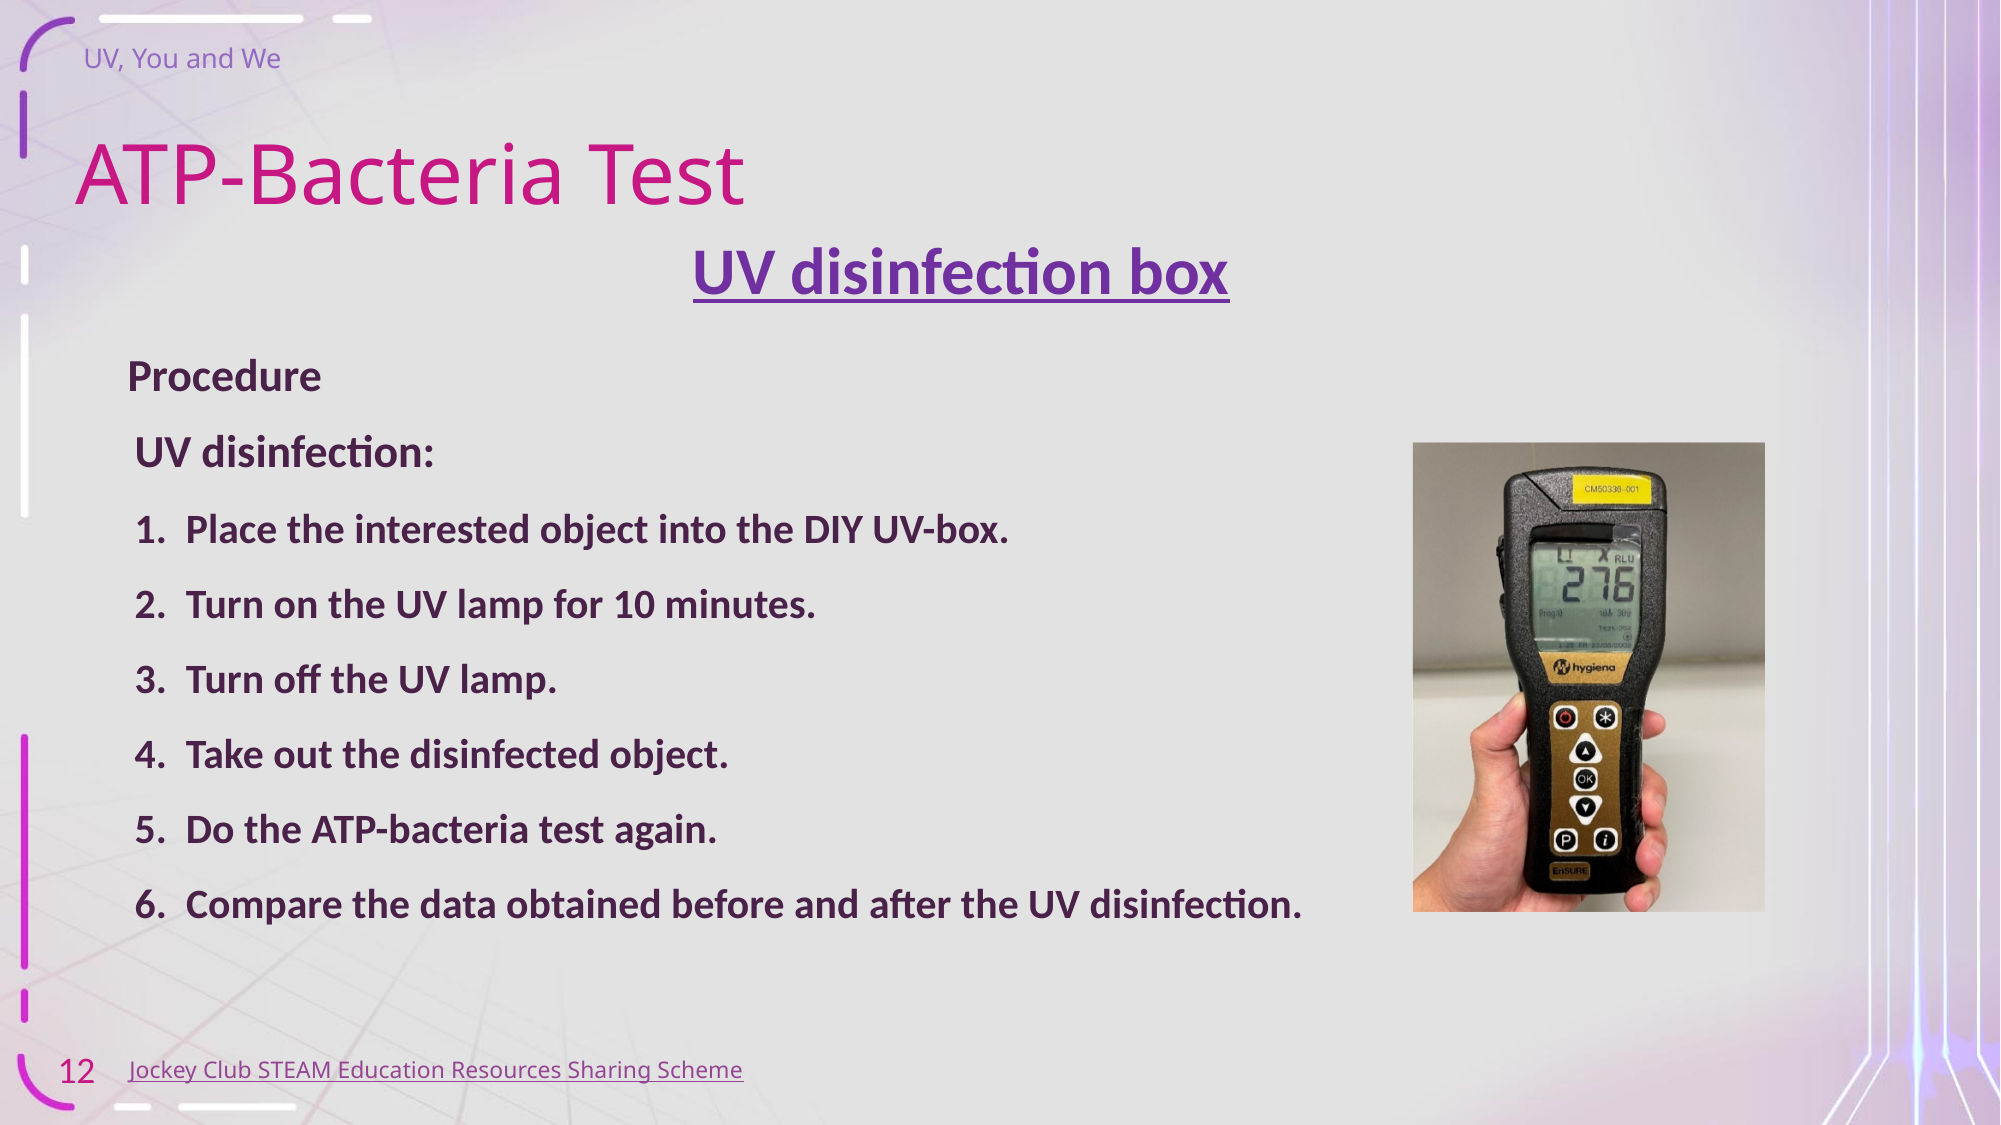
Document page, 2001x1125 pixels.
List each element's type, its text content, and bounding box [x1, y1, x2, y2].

text_box Procedure [112, 338, 337, 409]
text_box UV disinfection: 1. Place the interested object into the DIY UV-box. 2. Turn on the UV lamp for 10 minutes. 3. Turn off the UV lamp. 4. Take out the disinfected object. 5. Do the ATP-bacteria test again. 6. Compare the data obtained before and after the UV disinfection. [45, 414, 1357, 934]
picture [0, 0, 2001, 1125]
title ATP-Bacteria Test [61, 63, 1571, 279]
text_box UV disinfection box [678, 220, 1246, 316]
